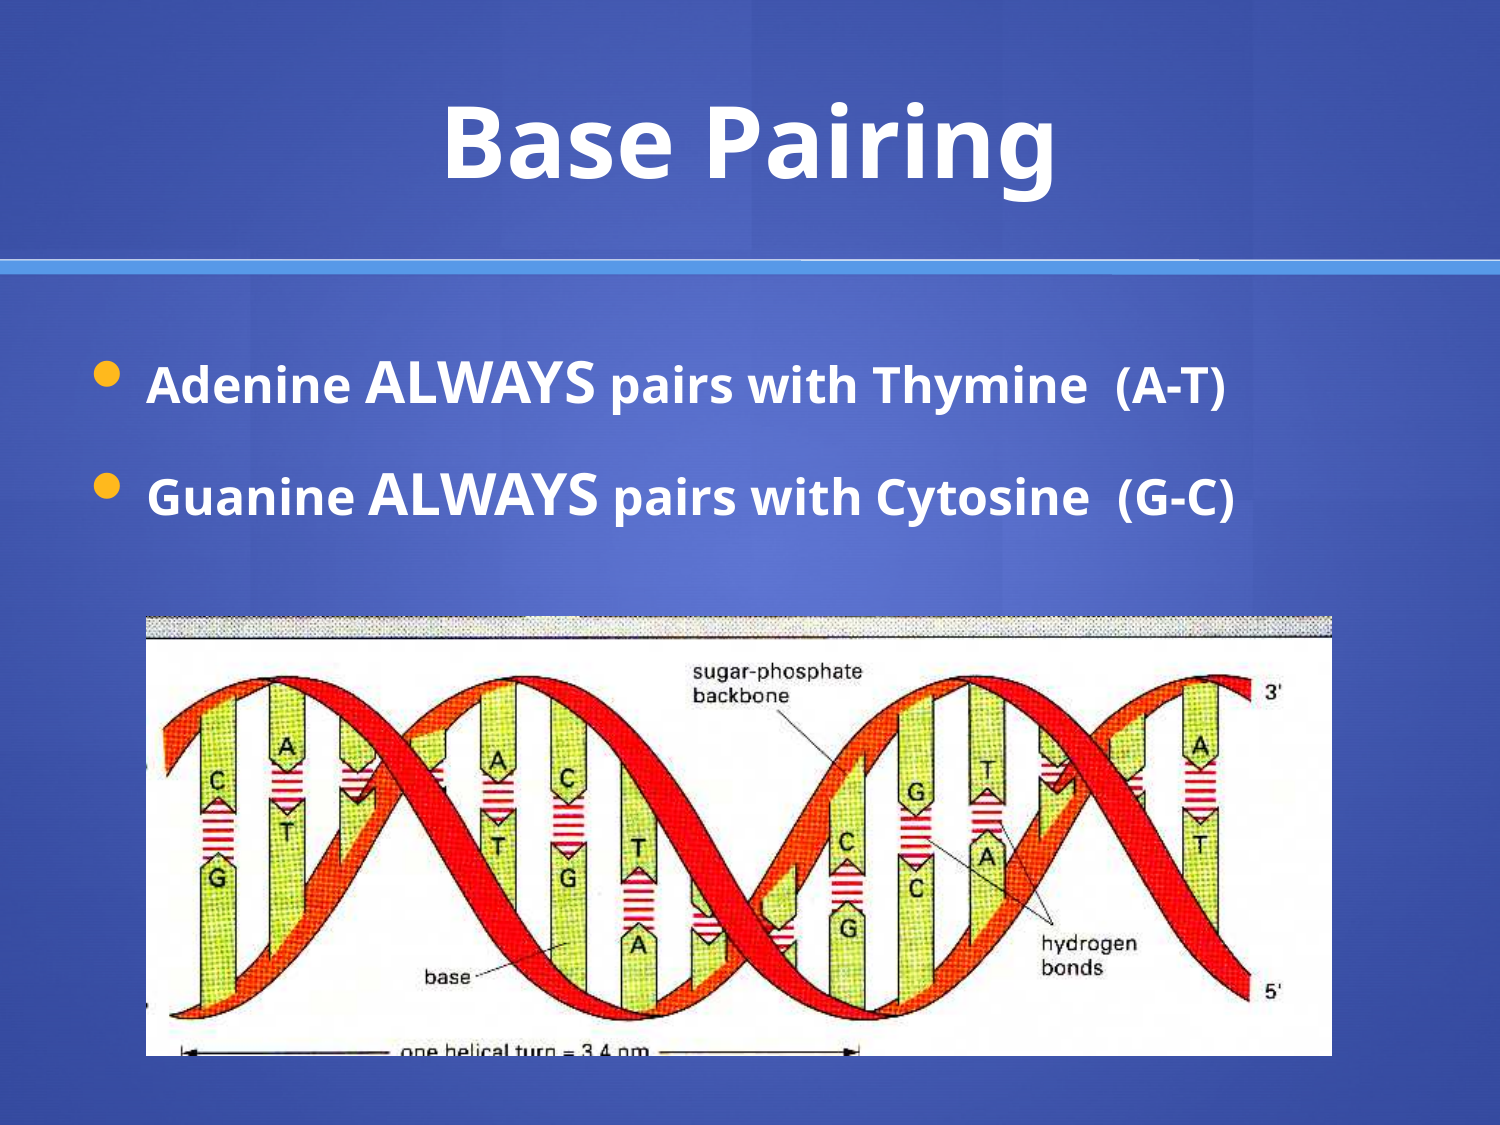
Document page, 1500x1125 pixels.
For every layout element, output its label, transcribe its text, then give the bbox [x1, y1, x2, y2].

list Adenine ALWAYS pairs with Thymine (A-T) Guanine ALWAYS pairs with Cytosine (G-C) [75, 337, 1425, 988]
picture [145, 614, 1333, 1057]
title Base Pairing [75, 45, 1425, 233]
